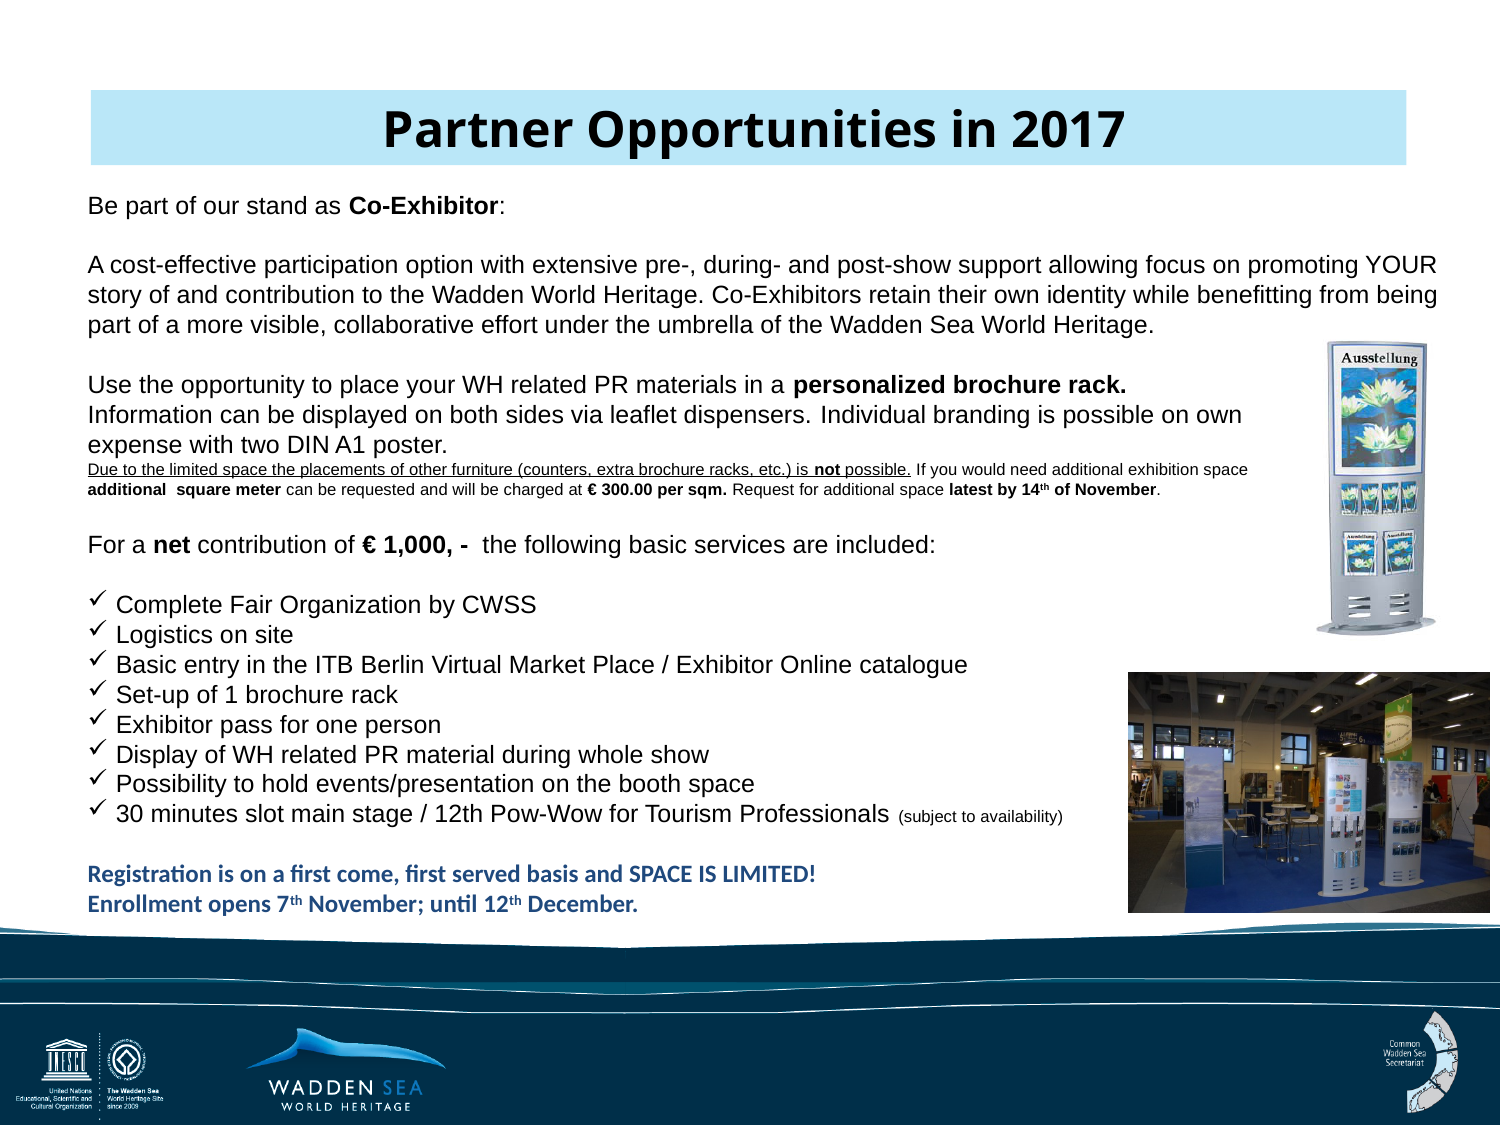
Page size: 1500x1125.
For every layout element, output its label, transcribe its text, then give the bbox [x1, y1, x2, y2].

text_box Partner Opportunities in 2017 [90, 90, 1407, 166]
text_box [0, 920, 1500, 1125]
text_box Be part of our stand as Co-Exhibitor: A cost-effective participation option with extensive pre-, during- and post-show support allowing focus on promoting YOUR story of and contribution to the Wadden World Heritage. Co-Exhibitors retain their own identity while benefitting from being part of a more visible, collaborative effort under the umbrella of the Wadden Sea World Heritage. Use the opportunity to place your WH related PR materials in a personalized brochure rack. Information can be displayed on both sides via leaflet dispensers. Individual branding is possible on own expense with two DIN A1 poster. Due to the limited space the placements of other furniture (counters, extra brochure racks, etc.) is not possible. If you would need additional exhibition space additional square meter can be requested and will be charged at € 300.00 per sqm. Request for additional space latest by 14th of November. For a net contribution of € 1,000, - the following basic services are included: Complete Fair Organization by CWSS Logistics on site Basic entry in the ITB Berlin Virtual Market Place / Exhibitor Online catalogue Set-up of 1 brochure rack Exhibitor pass for one person Display of WH related PR material during whole show Possibility to hold events/presentation on the booth space 30 minutes slot main stage / 12th Pow-Wow for Tourism Professionals (subject to availability) Registration is on a first come, first served basis and SPACE IS LIMITED! Enrollment opens 7th November; until 12th December. [72, 181, 1459, 919]
picture [1295, 325, 1458, 654]
picture [1127, 671, 1491, 913]
